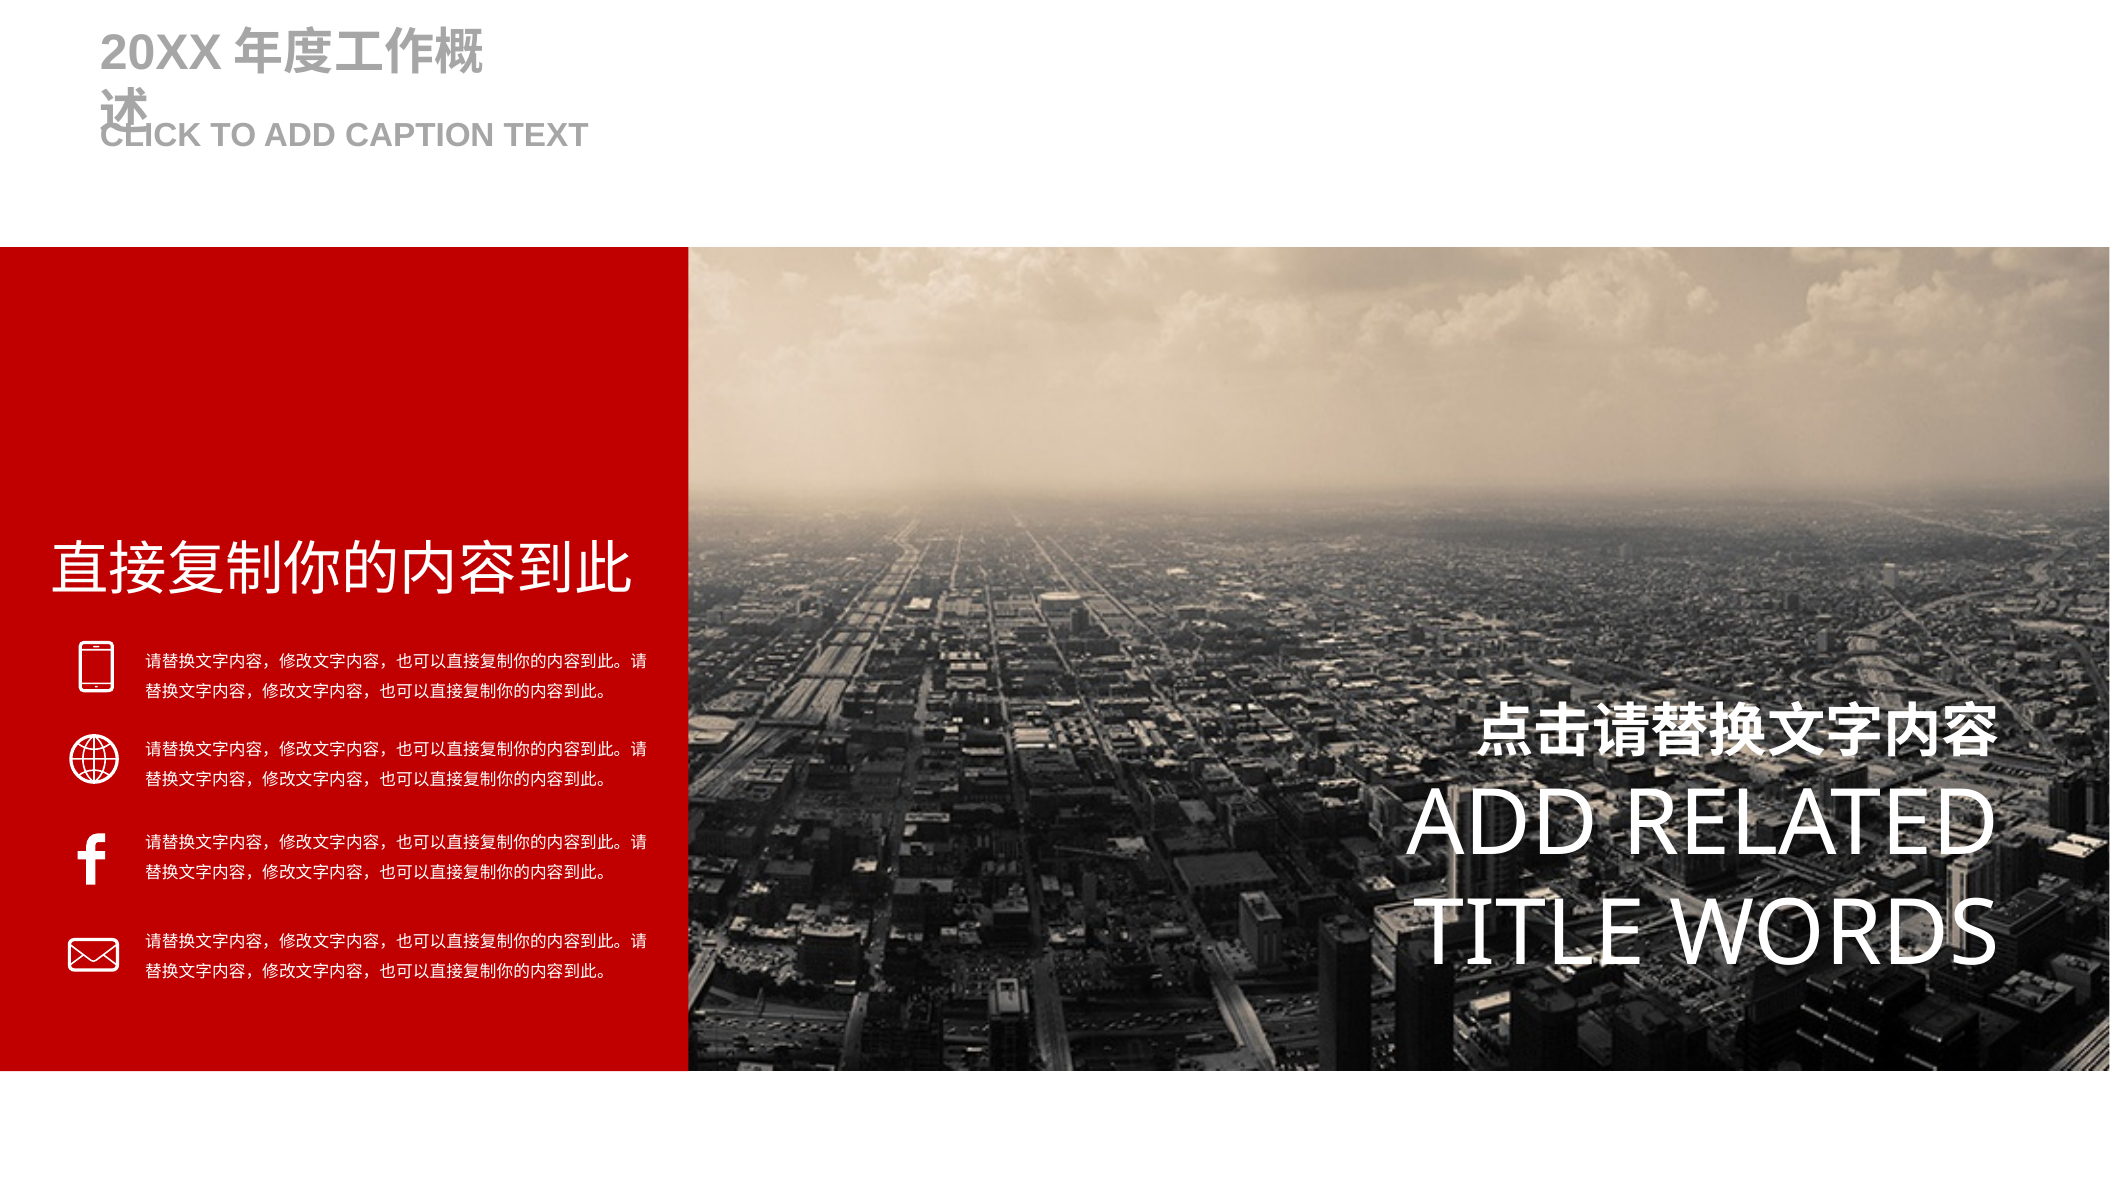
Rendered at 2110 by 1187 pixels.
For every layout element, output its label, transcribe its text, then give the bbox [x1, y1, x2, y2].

text_box [0, 246, 2110, 1072]
text_box 20XX年度工作概述 [99, 19, 534, 113]
text_box 点击请替换文字内容 ADD RELATED TITLE WORDS [1314, 692, 2000, 983]
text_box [0, 247, 689, 1072]
text_box CLICK TO ADD CAPTION TEXT [99, 113, 629, 154]
